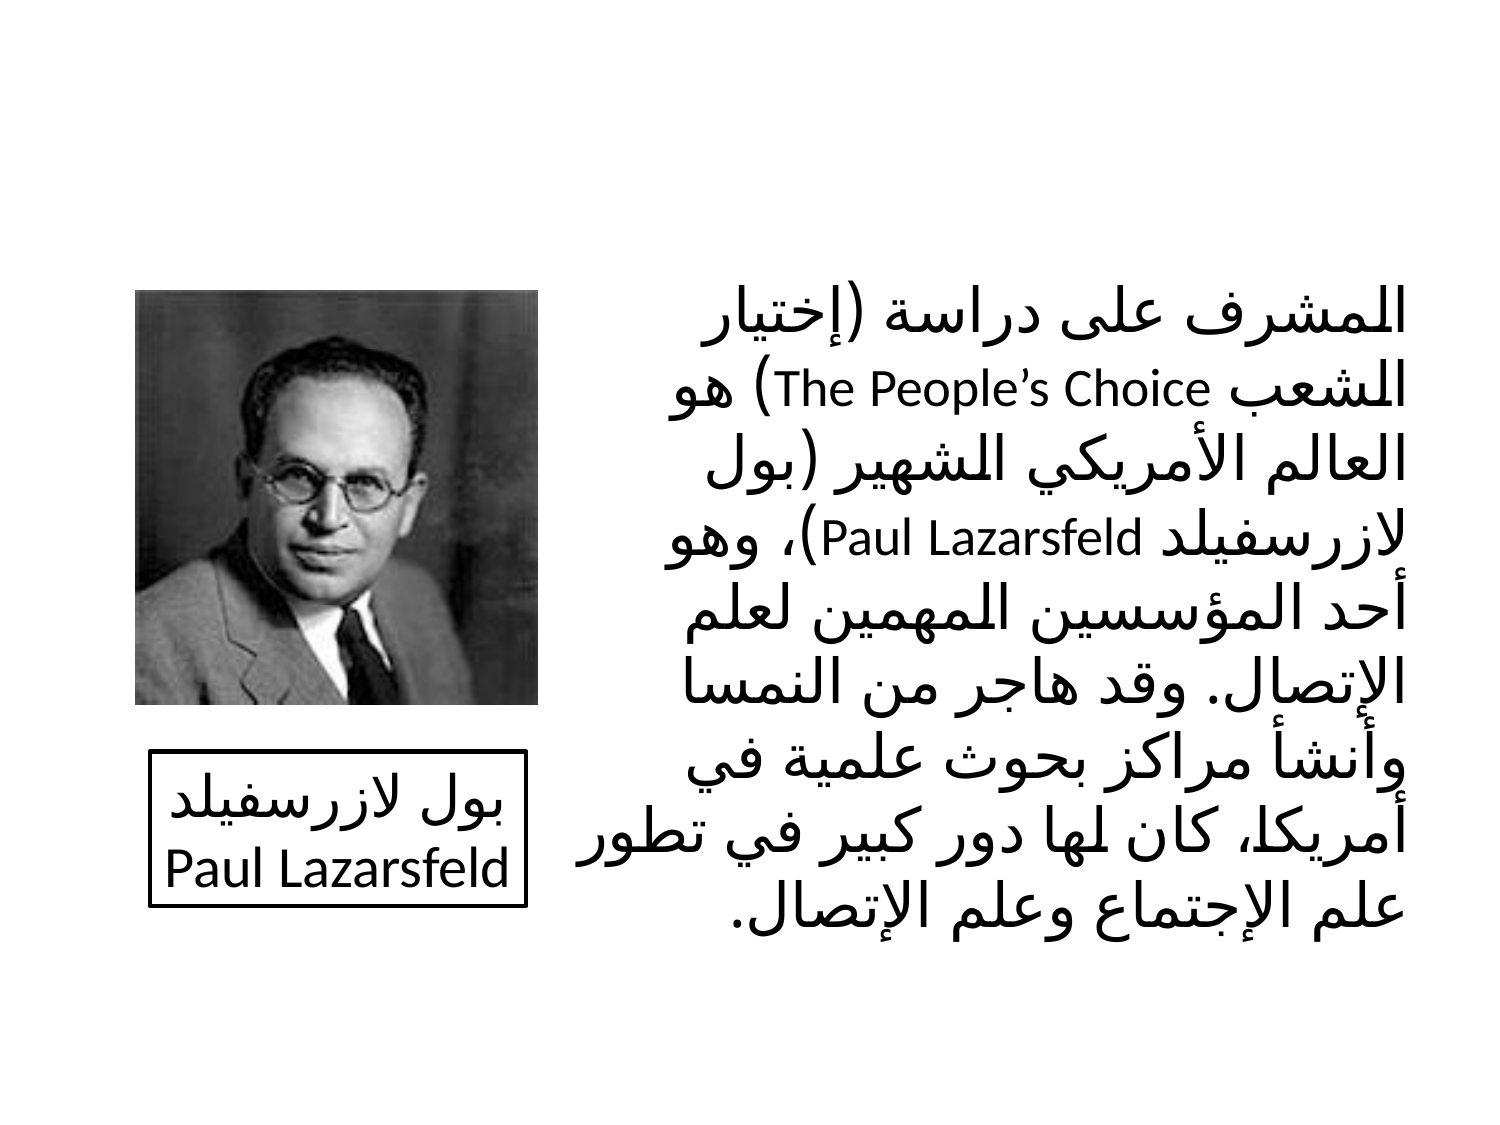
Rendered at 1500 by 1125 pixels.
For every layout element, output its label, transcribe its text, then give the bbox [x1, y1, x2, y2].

picture [135, 290, 538, 705]
text_box بول لازرسفيلد Paul Lazarsfeld [148, 749, 528, 908]
list المشرف على دراسة (إختيار الشعب The People’s Choice) هو العالم الأمريكي الشهير (بول لازرسفيلد Paul Lazarsfeld)، وهو أحد المؤسسين المهمين لعلم الإتصال. وقد هاجر من النمسا وأنشأ مراكز بحوث علمية في أمريكا، كان لها دور كبير في تطور علم الإجتماع وعلم الإتصال. [561, 262, 1425, 1005]
